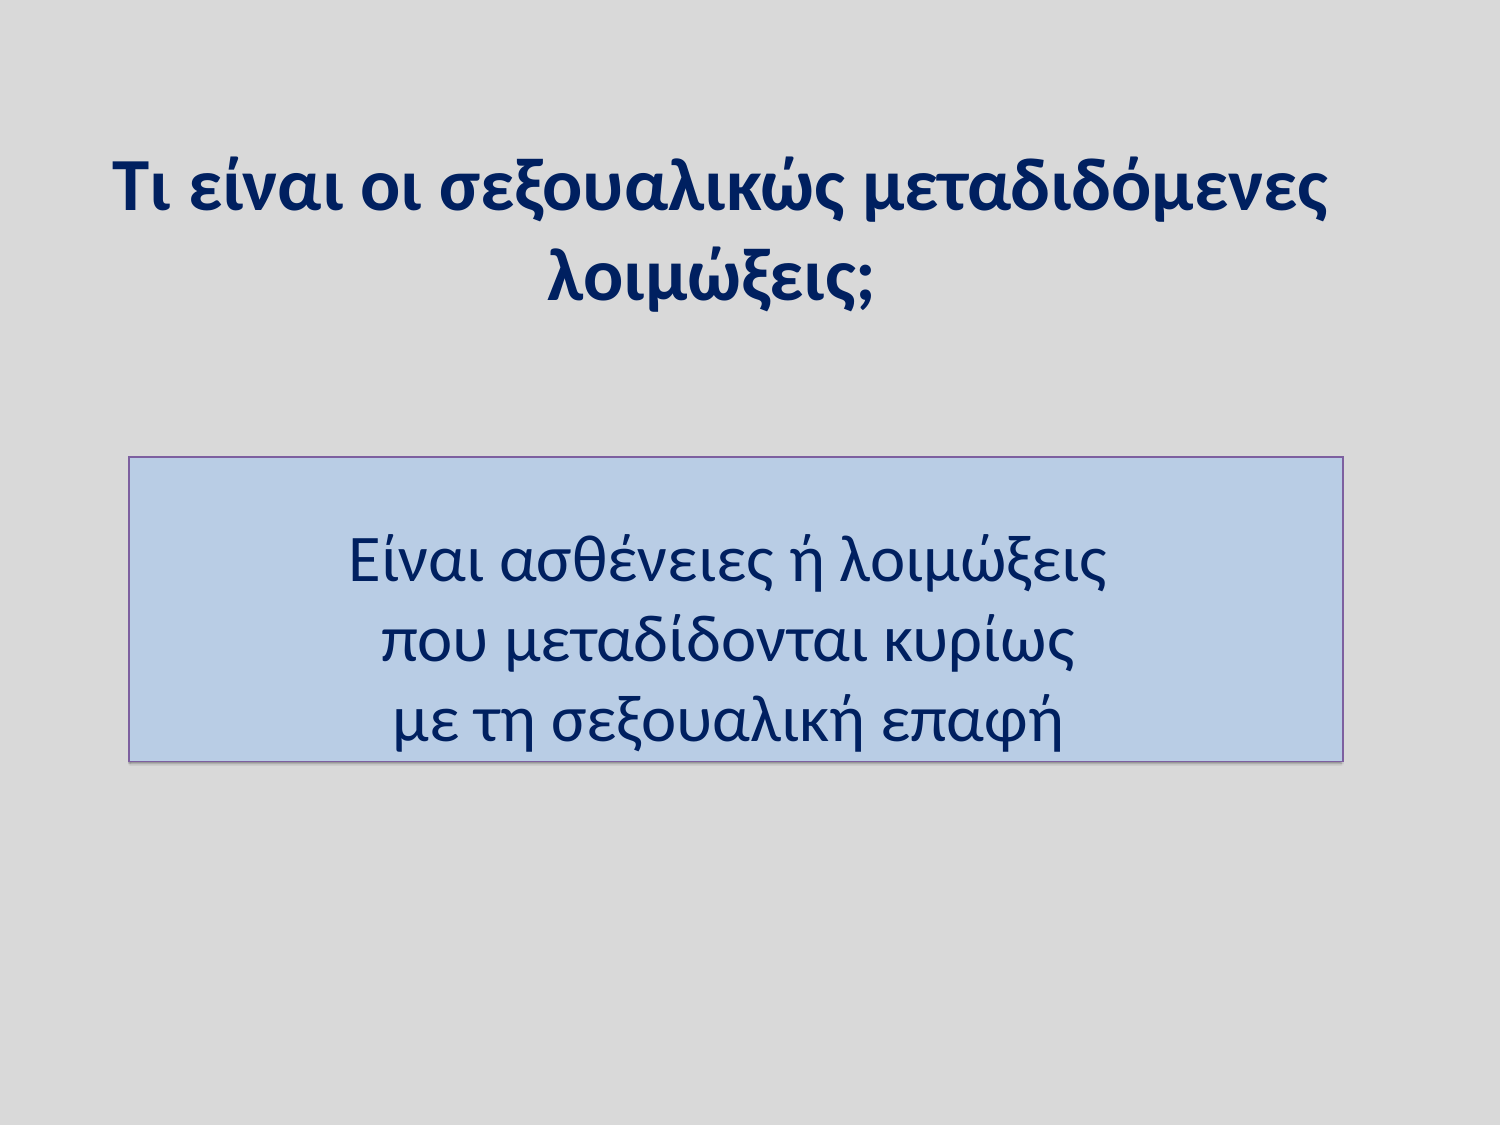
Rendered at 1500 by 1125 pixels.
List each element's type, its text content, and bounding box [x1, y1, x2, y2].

title Τι είναι οι σεξουαλικώς μεταδιδόμενες λοιμώξεις; [93, 87, 1348, 364]
text_box Είναι ασθένειες ή λοιμώξεις που μεταδίδονται κυρίως με τη σεξουαλική επαφή [128, 457, 1343, 762]
